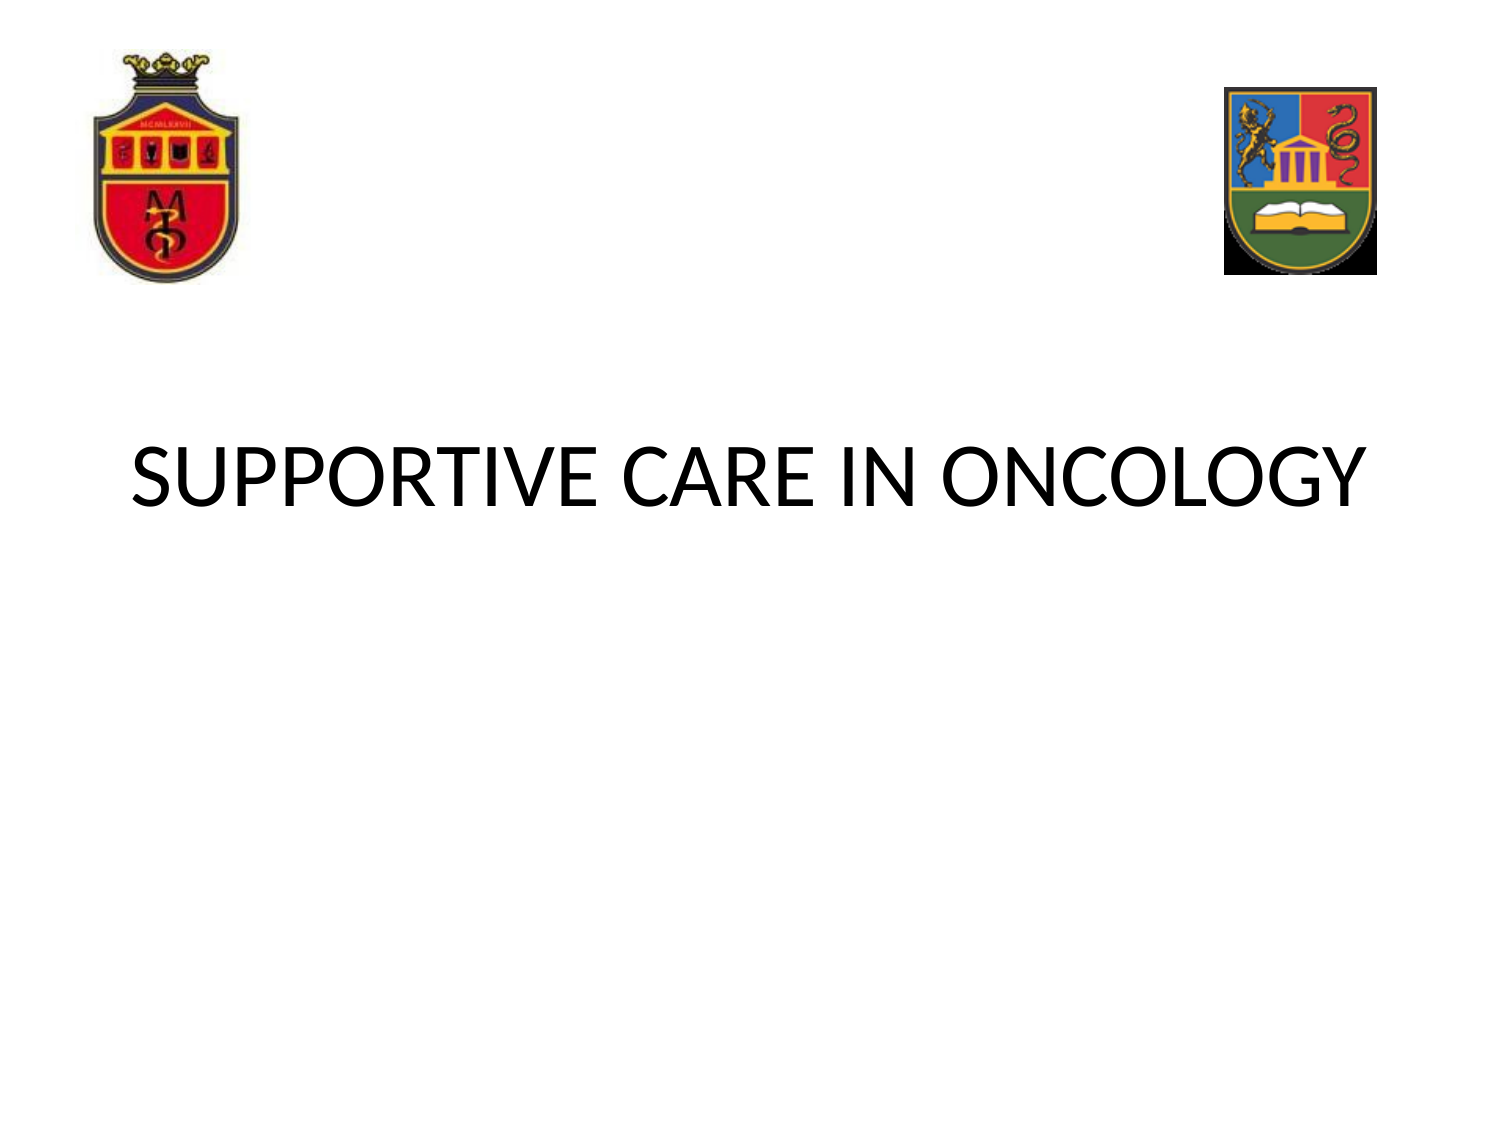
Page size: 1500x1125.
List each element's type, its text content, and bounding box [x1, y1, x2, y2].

title SUPPORTIVE CARE IN ONCOLOGY [112, 349, 1388, 591]
picture [1224, 87, 1377, 276]
picture [74, 49, 260, 285]
